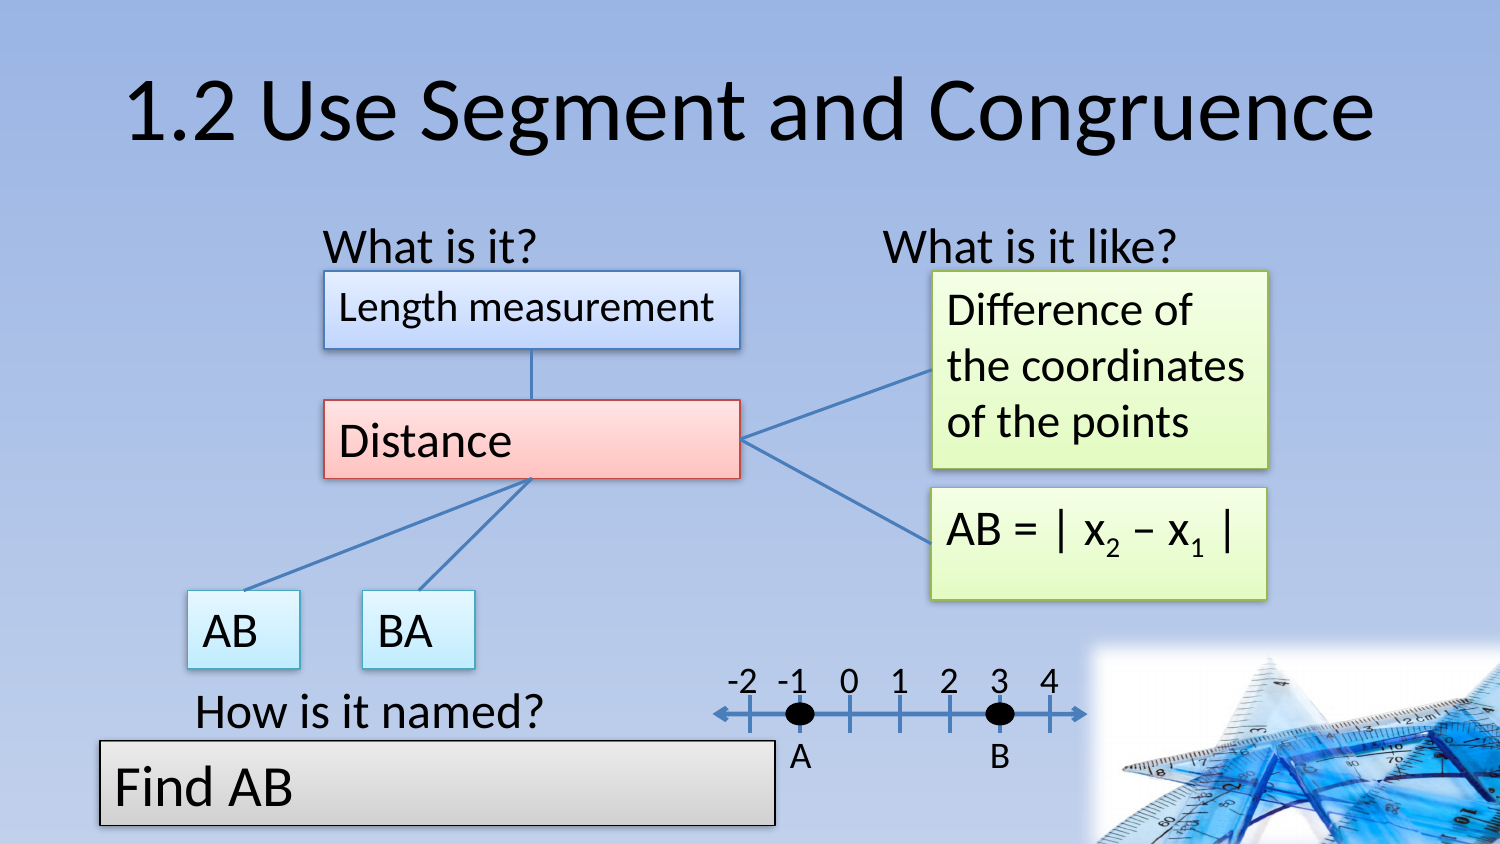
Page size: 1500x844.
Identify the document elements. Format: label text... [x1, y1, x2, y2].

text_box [739, 270, 1269, 439]
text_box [774, 704, 1026, 785]
picture [1103, 656, 1500, 838]
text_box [739, 439, 1268, 601]
title 1.2 Use Segment and Congruence [75, 33, 1425, 175]
text_box What is it like? [867, 206, 1300, 281]
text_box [323, 270, 738, 401]
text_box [712, 648, 1088, 733]
text_box Find AB [99, 740, 776, 826]
text_box Distance [323, 408, 734, 479]
text_box How is it named? [180, 671, 708, 738]
text_box What is it? [307, 206, 740, 281]
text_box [187, 478, 533, 670]
